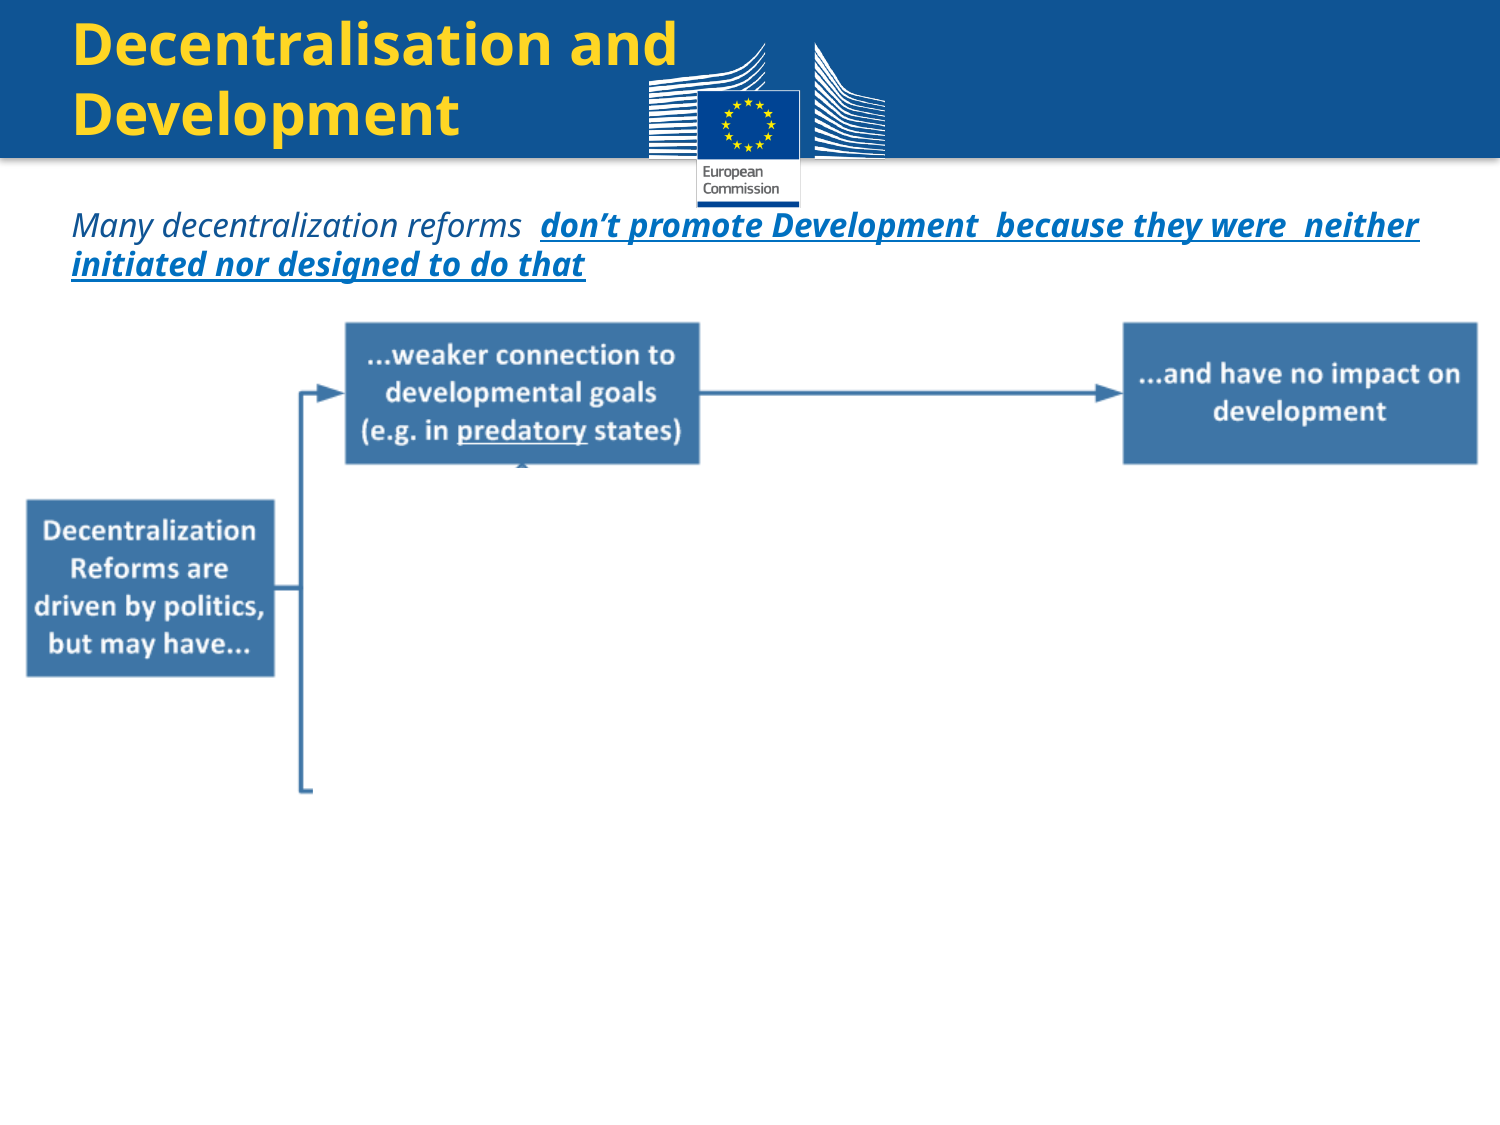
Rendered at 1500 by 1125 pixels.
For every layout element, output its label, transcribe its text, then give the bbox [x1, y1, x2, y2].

text_box Decentralisation and Development [56, 0, 695, 155]
picture [649, 42, 885, 196]
picture [1, 297, 1500, 1125]
list Many decentralization reforms don’t promote Development because they were neither initiated nor designed to do that [0, 196, 1483, 296]
